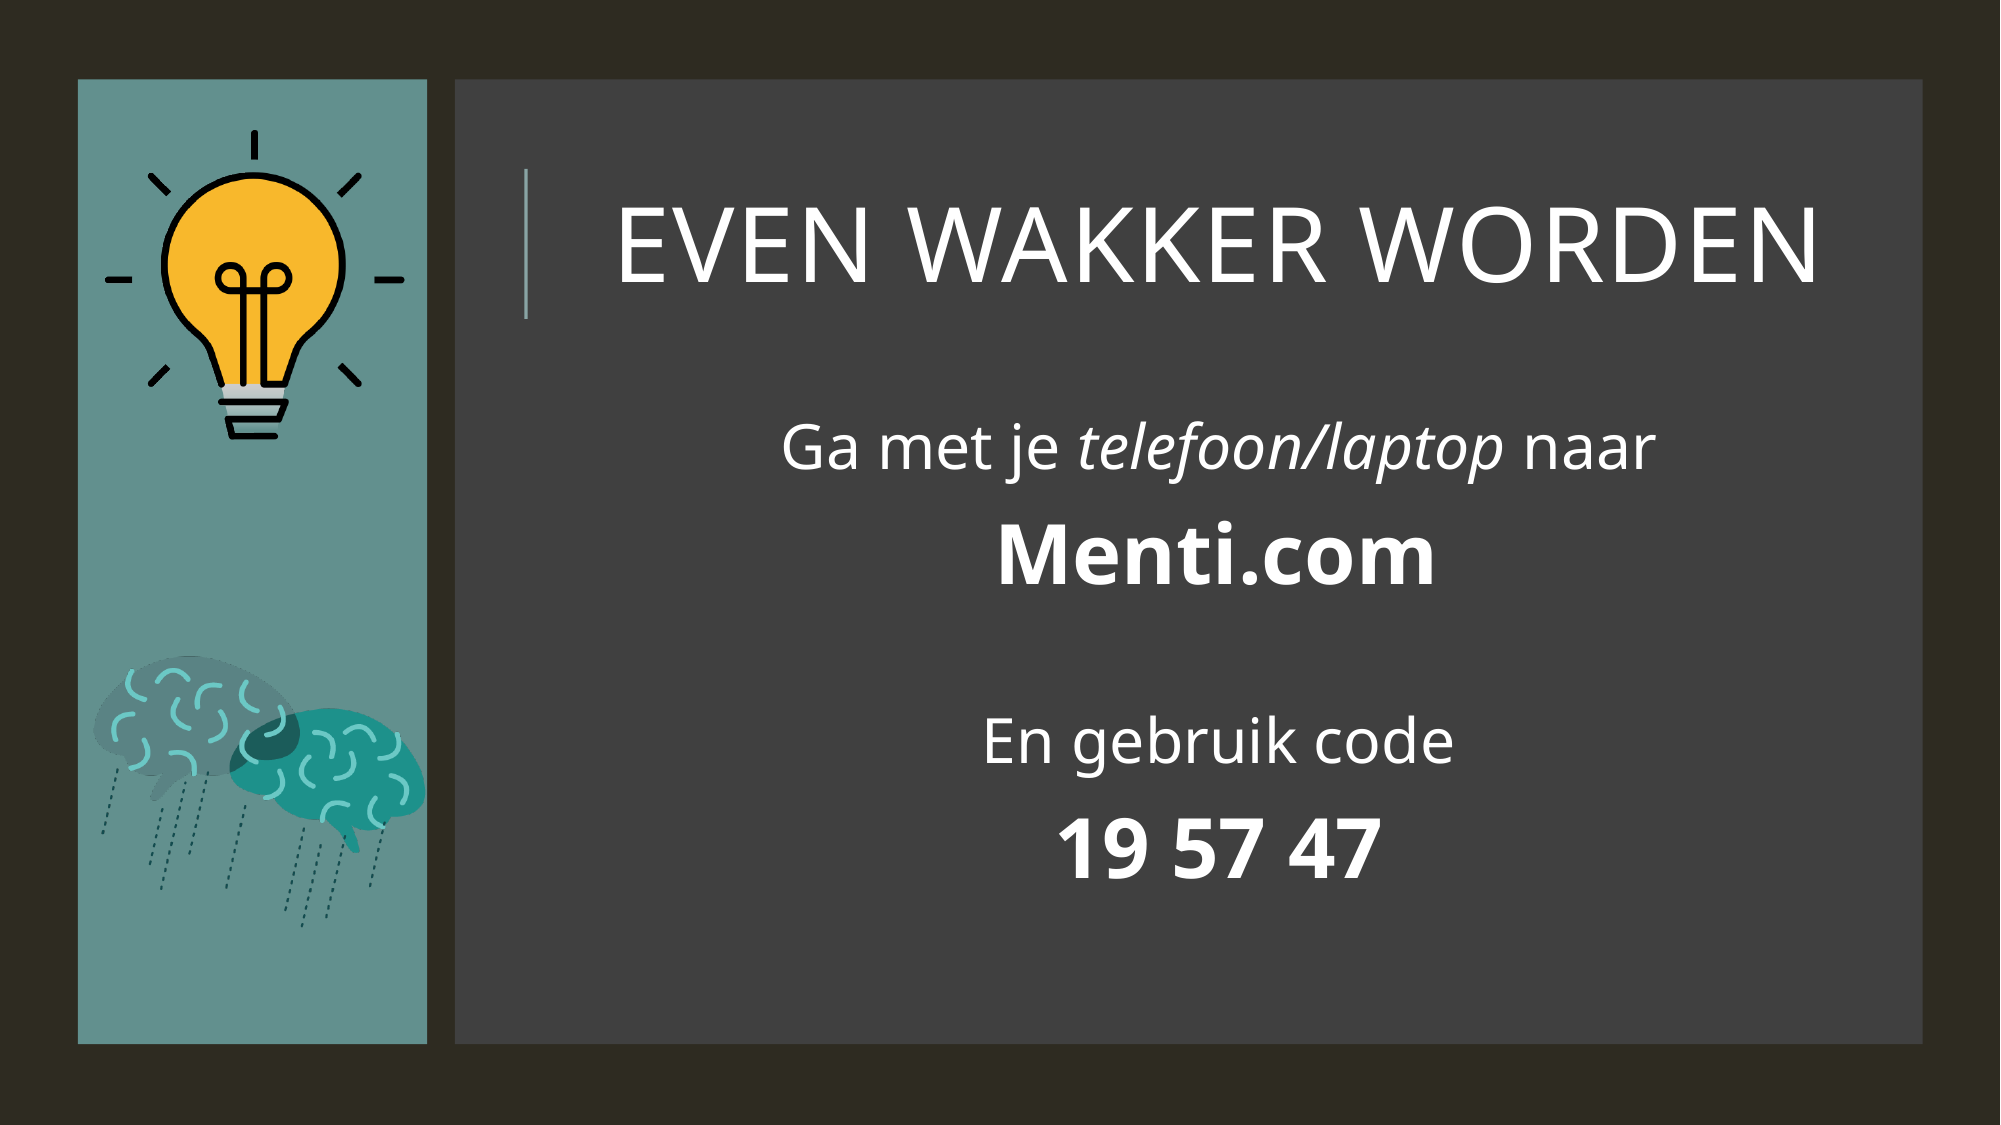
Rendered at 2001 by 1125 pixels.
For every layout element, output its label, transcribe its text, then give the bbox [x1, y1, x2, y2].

text_box [77, 961, 428, 1045]
text_box [77, 78, 428, 111]
picture [79, 114, 429, 464]
text_box [453, 78, 1924, 1045]
title Even Wakker worden [569, 129, 1869, 376]
list Ga met je telefoon/laptop naar Menti.com En gebruik code 19 57 47 [569, 408, 1869, 992]
picture [58, 564, 447, 953]
text_box [77, 469, 428, 559]
text_box [0, 0, 2000, 1125]
